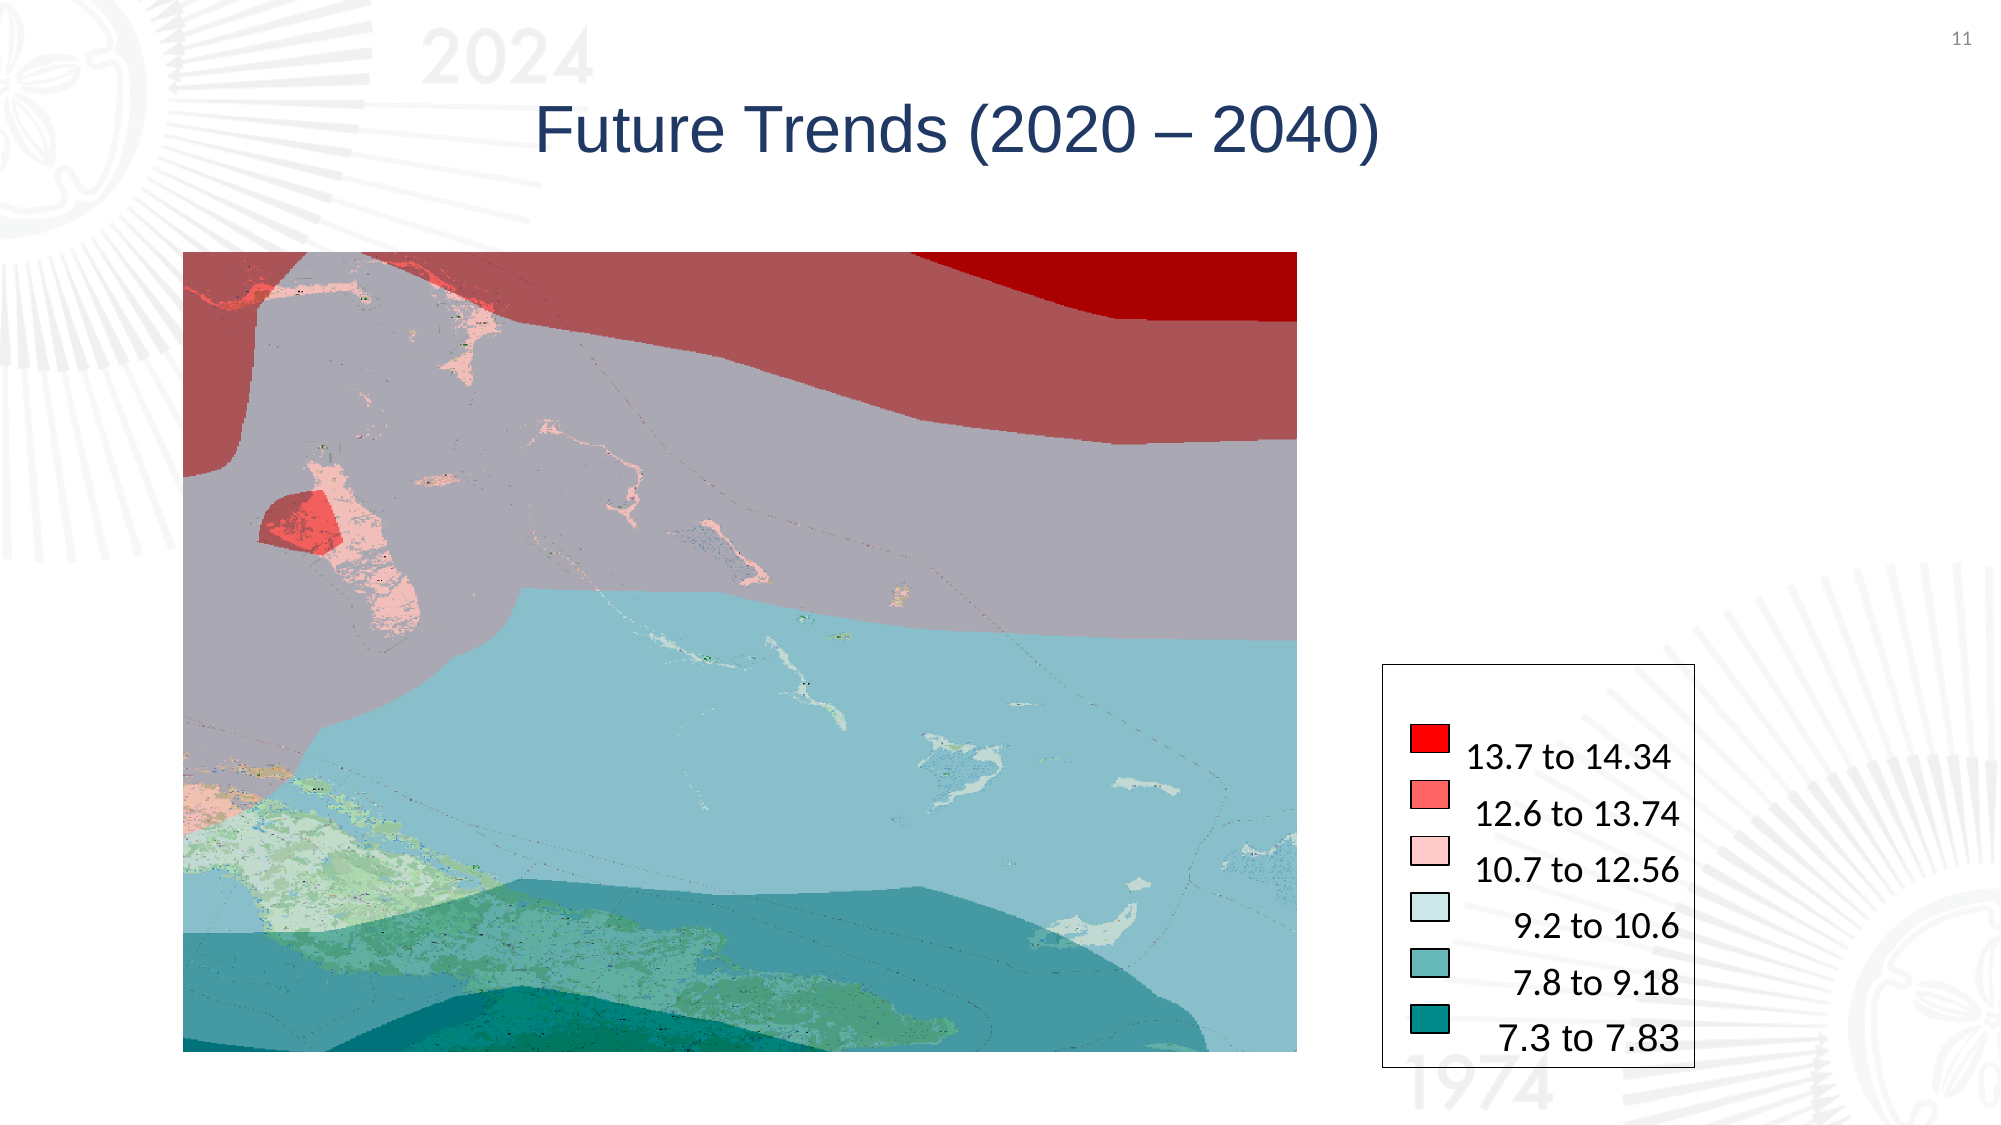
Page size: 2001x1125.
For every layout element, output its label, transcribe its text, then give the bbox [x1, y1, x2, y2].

text_box 13.7 to 14.34 12.6 to 13.74 10.7 to 12.56 9.2 to 10.6 7.8 to 9.18 7.3 to 7.83 [1382, 664, 1695, 1068]
picture [0, 0, 1297, 1052]
picture [1402, 559, 2000, 1125]
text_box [1410, 724, 1450, 1033]
text_box Future Trends (2020 – 2040) [182, 78, 1753, 174]
